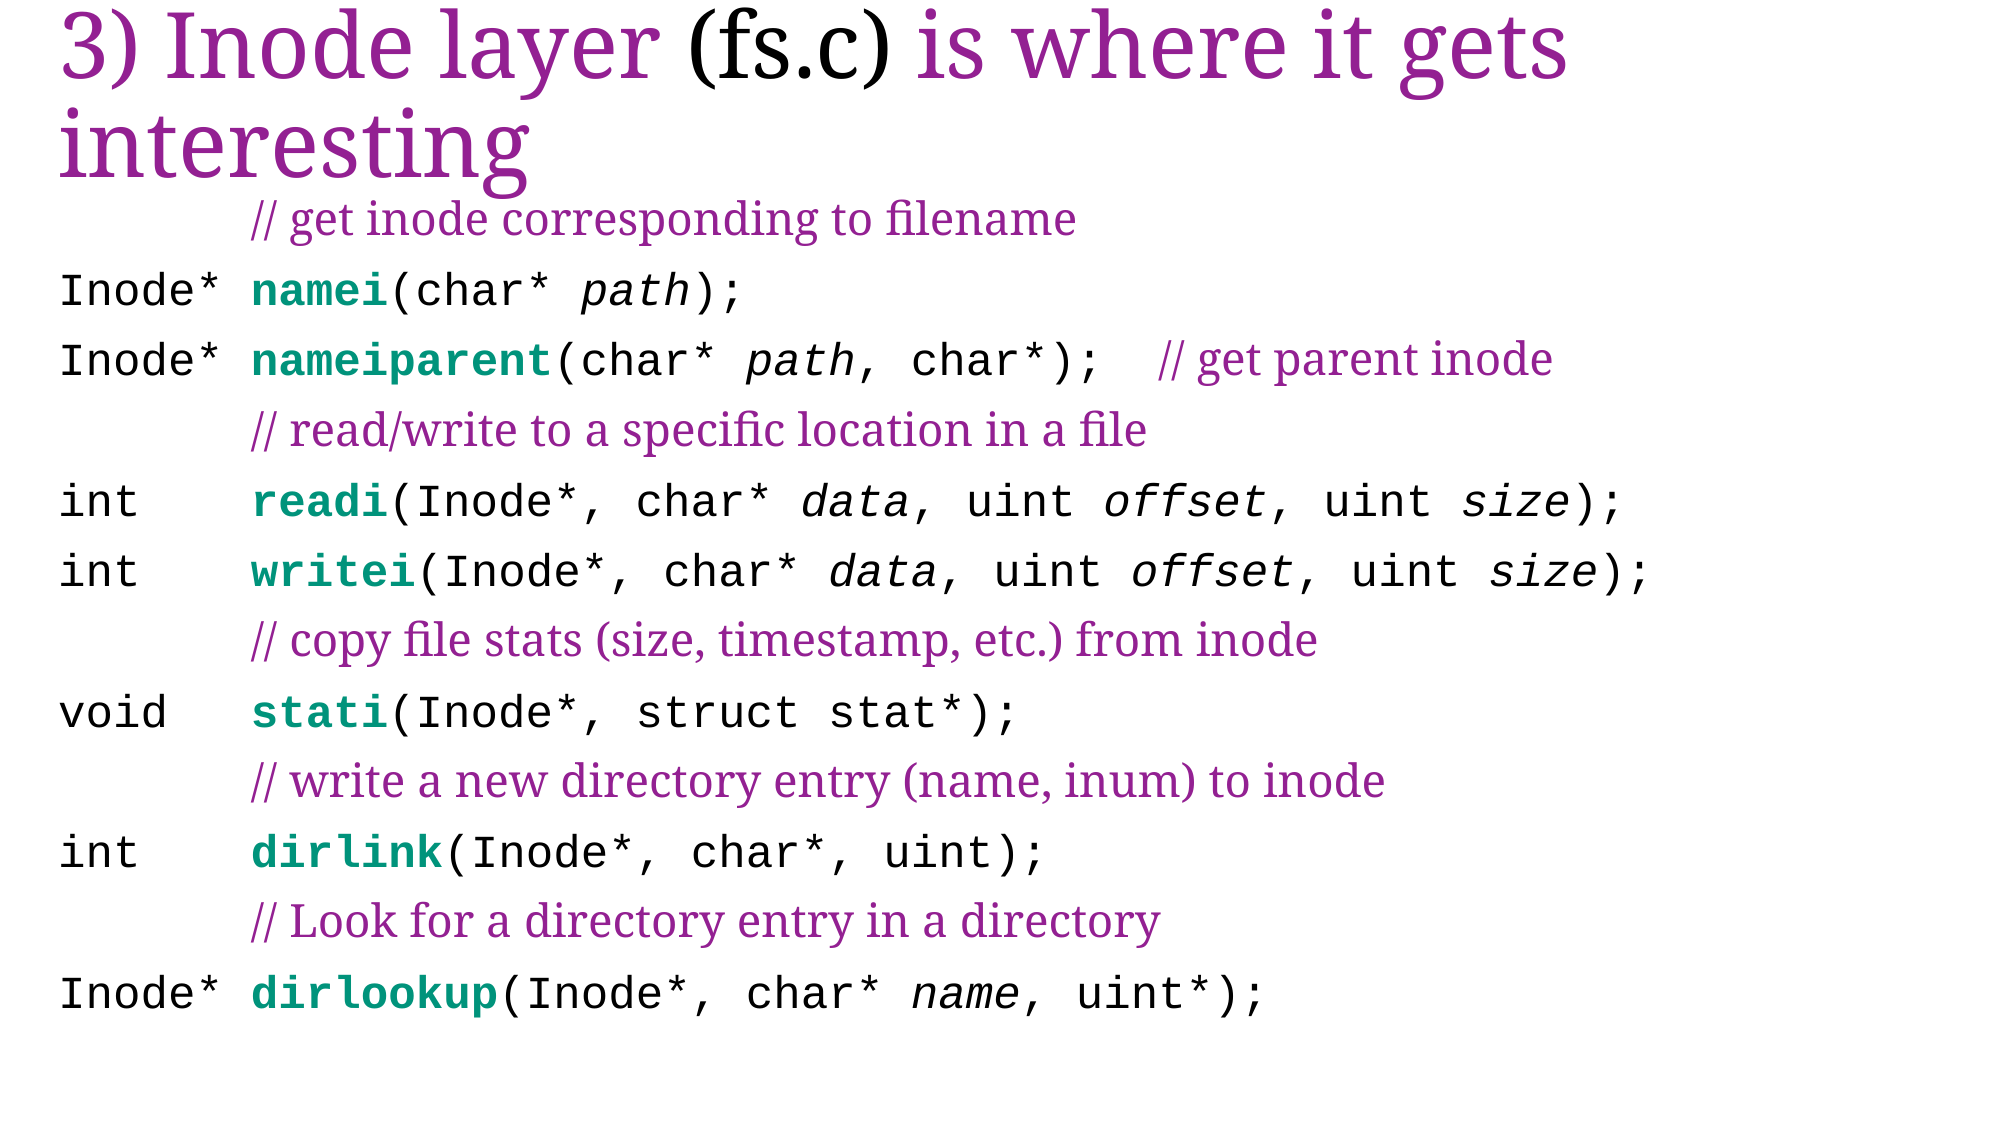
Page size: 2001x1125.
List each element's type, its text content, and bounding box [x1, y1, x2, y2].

list // get inode corresponding to filename Inode* namei(char* path); Inode* nameiparent(char* path, char*); // get parent inode // read/write to a specific location in a file int readi(Inode*, char* data, uint offset, uint size); int writei(Inode*, char* data, uint offset, uint size); // copy file stats (size, timestamp, etc.) from inode void stati(Inode*, struct stat*); // write a new directory entry (name, inum) to inode int dirlink(Inode*, char*, uint); // Look for a directory entry in a directory Inode* dirlookup(Inode*, char* name, uint*); [43, 188, 1953, 1106]
title 3) Inode layer (fs.c) is where it gets interesting [43, 25, 1953, 171]
